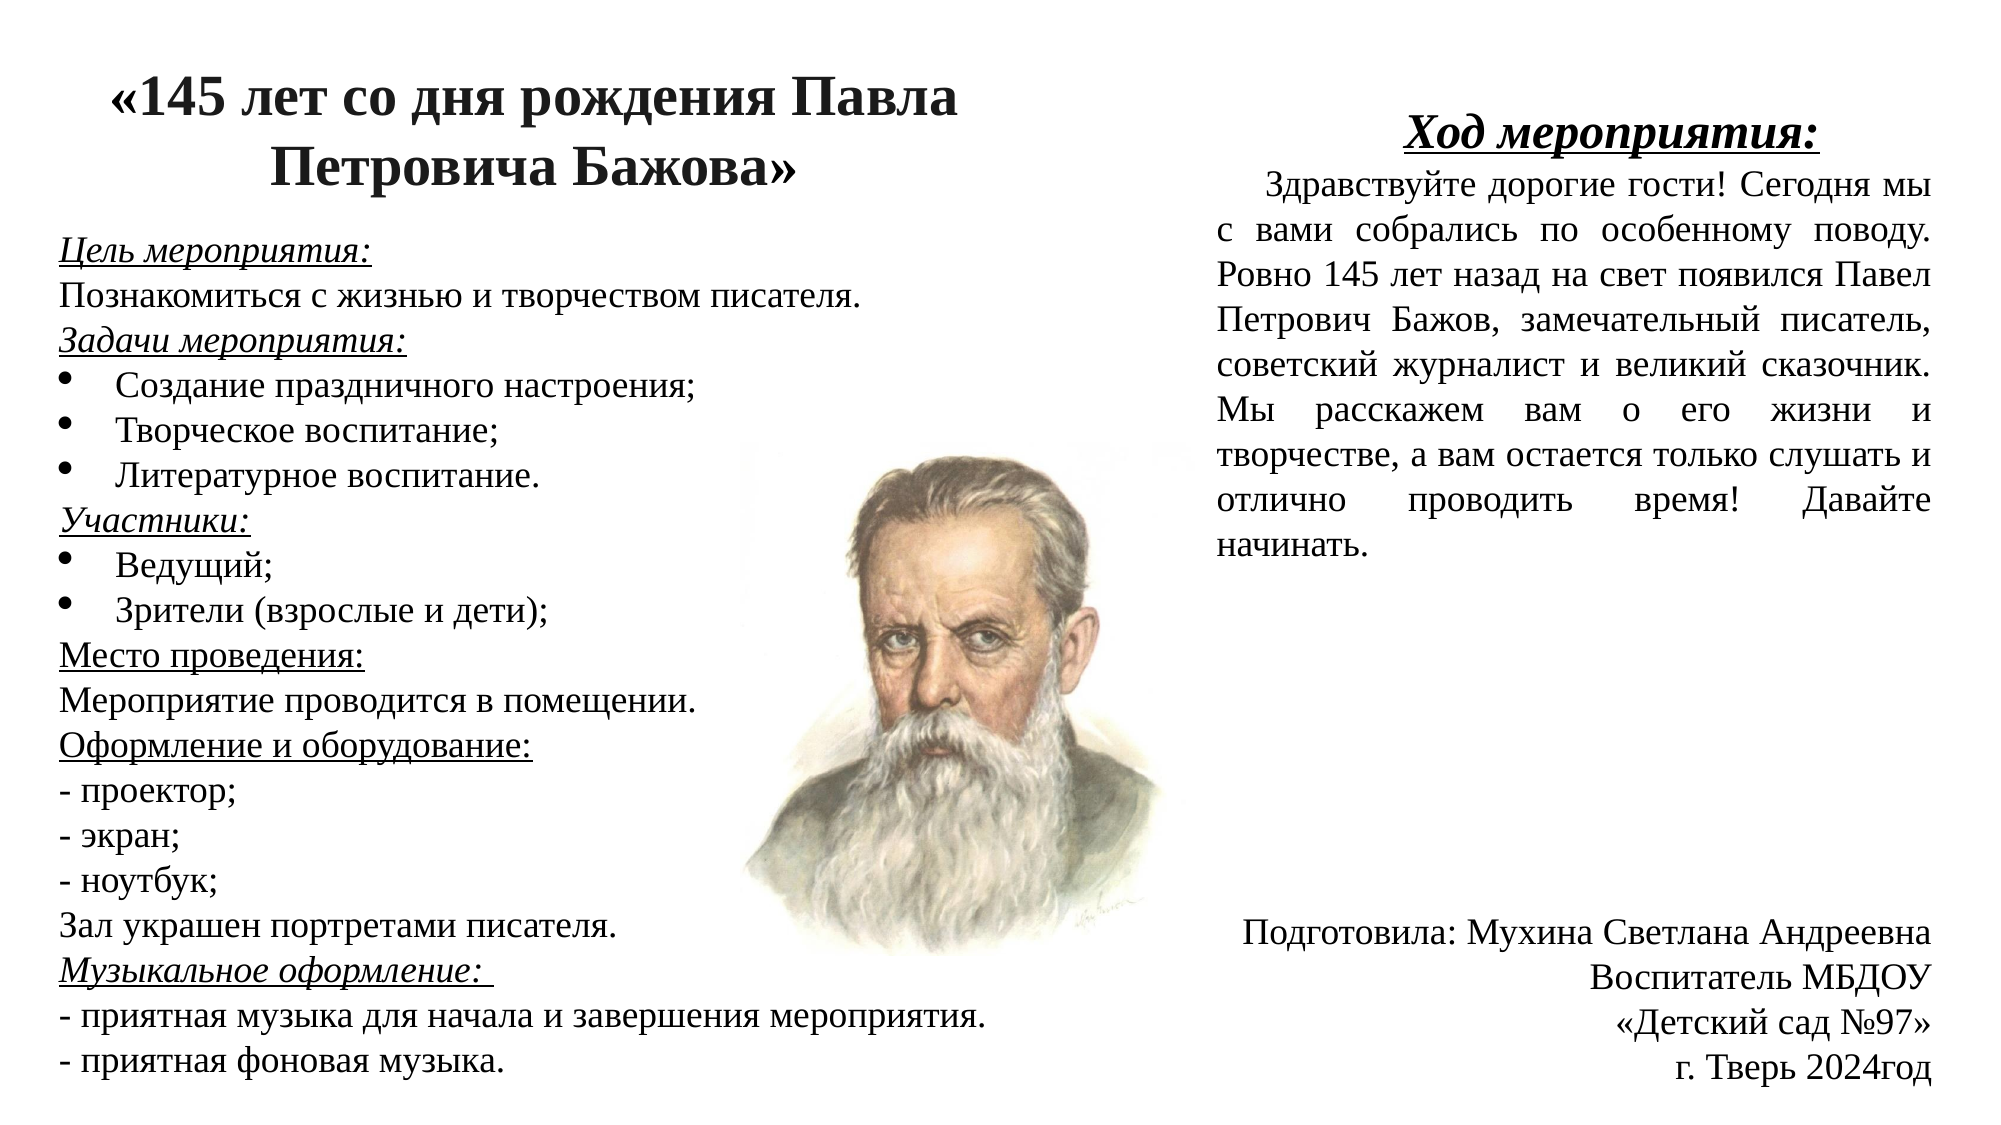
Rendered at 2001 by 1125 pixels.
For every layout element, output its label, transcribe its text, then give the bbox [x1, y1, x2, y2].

picture [740, 442, 1195, 956]
text_box Ход мероприятия: Здравствуйте дорогие гости! Сегодня мы с вами собрались по особенному поводу. Ровно 145 лет назад на свет появился Павел Петрович Бажов, замечательный писатель, советский журналист и великий сказочник. Мы расскажем вам о его жизни и творчестве, а вам остается только слушать и отлично проводить время! Давайте начинать. [1201, 91, 1947, 572]
text_box «145 лет со дня рождения Павла Петровича Бажова» [34, 50, 1035, 205]
text_box Цель мероприятия: Познакомиться с жизнью и творчеством писателя. Задачи мероприятия: Создание праздничного настроения; Творческое воспитание; Литературное воспитание. Участники: Ведущий; Зрители (взрослые и дети); Место проведения: Мероприятие проводится в помещении. Оформление и оборудование: - проектор; - экран; - ноутбук; Зал украшен портретами писателя. Музыкальное оформление: - приятная музыка для начала и завершения мероприятия. - приятная фоновая музыка. [44, 217, 1045, 1088]
text_box Подготовила: Мухина Светлана Андреевна Воспитатель МБДОУ «Детский сад №97» г. Тверь 2024год [947, 899, 1947, 1095]
